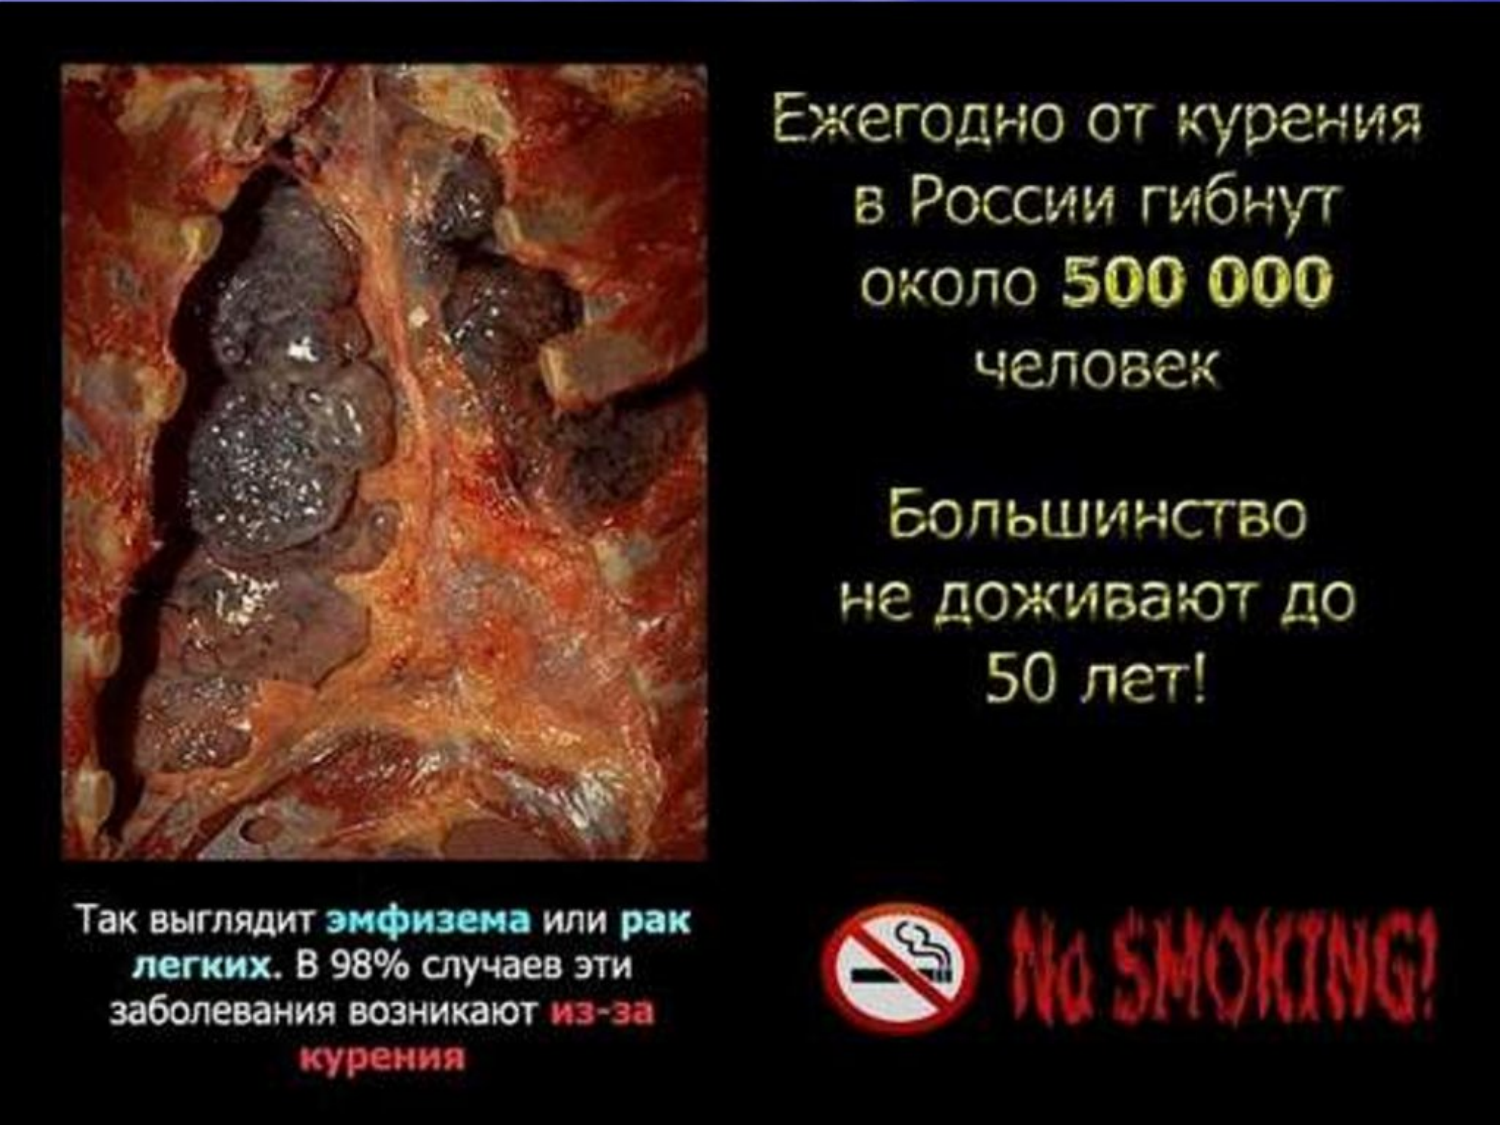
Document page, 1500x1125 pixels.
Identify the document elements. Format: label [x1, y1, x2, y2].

list [0, 0, 1500, 1125]
